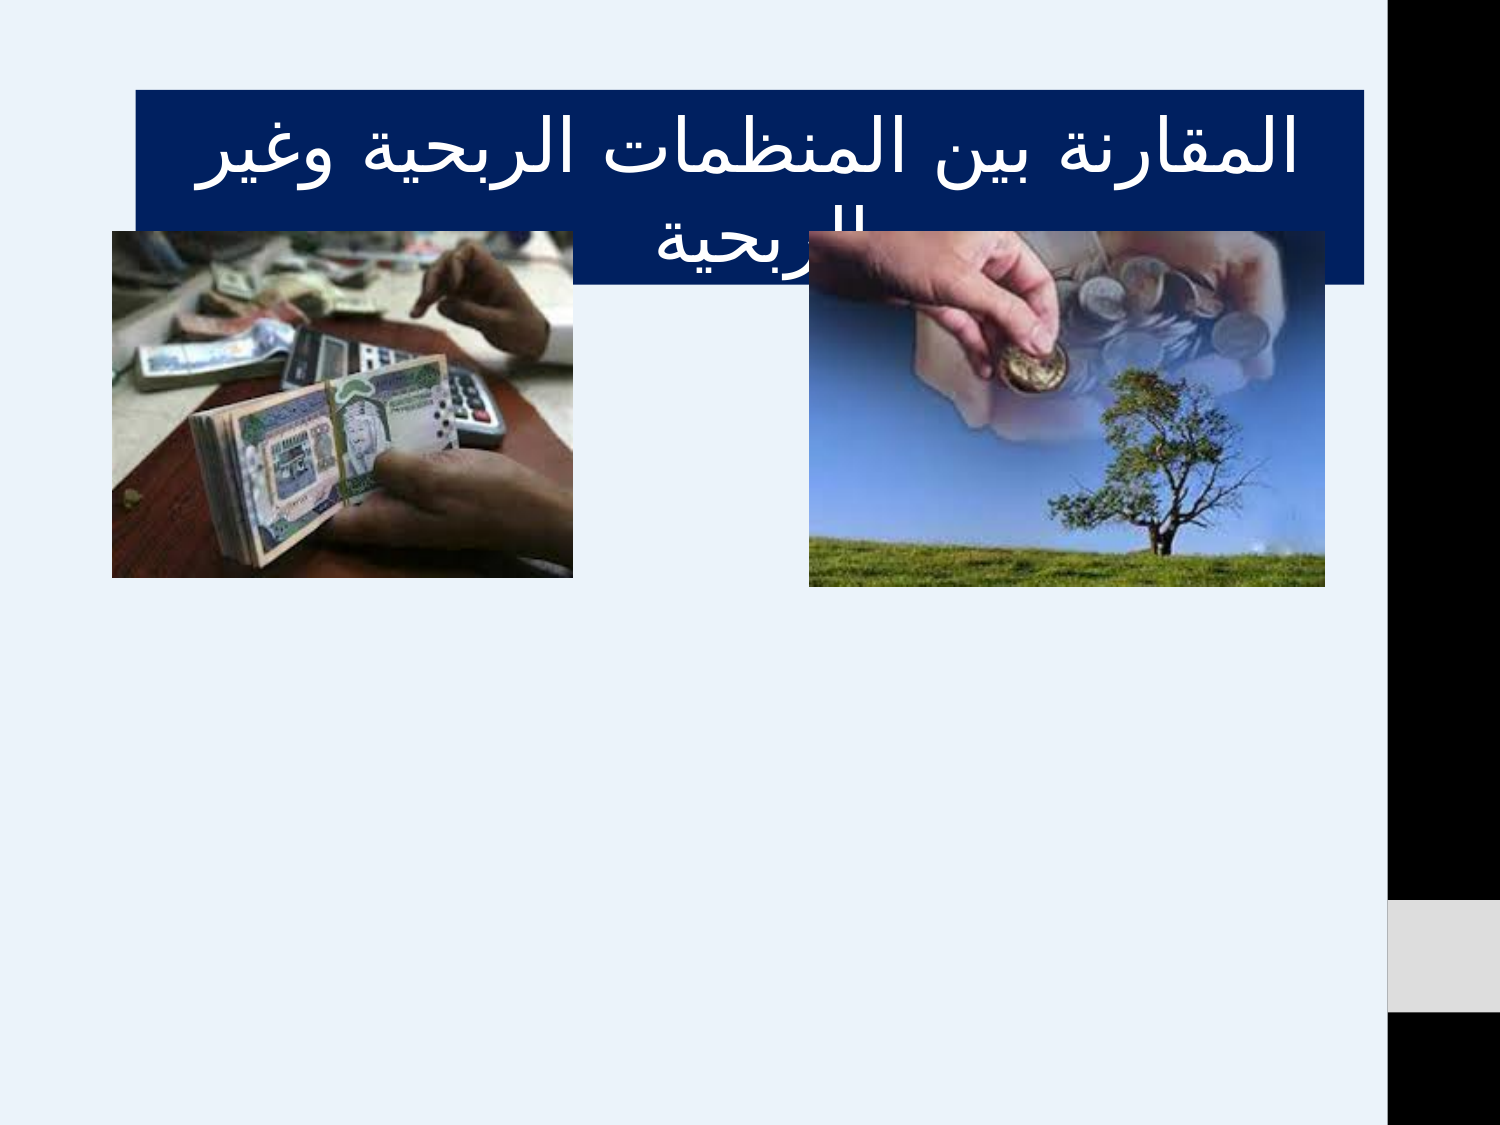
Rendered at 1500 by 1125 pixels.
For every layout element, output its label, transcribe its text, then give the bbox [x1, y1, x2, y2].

text_box المقارنة بين المنظمات الربحية وغير الربحية [135, 89, 1365, 285]
picture [808, 231, 1325, 587]
picture [111, 231, 574, 578]
